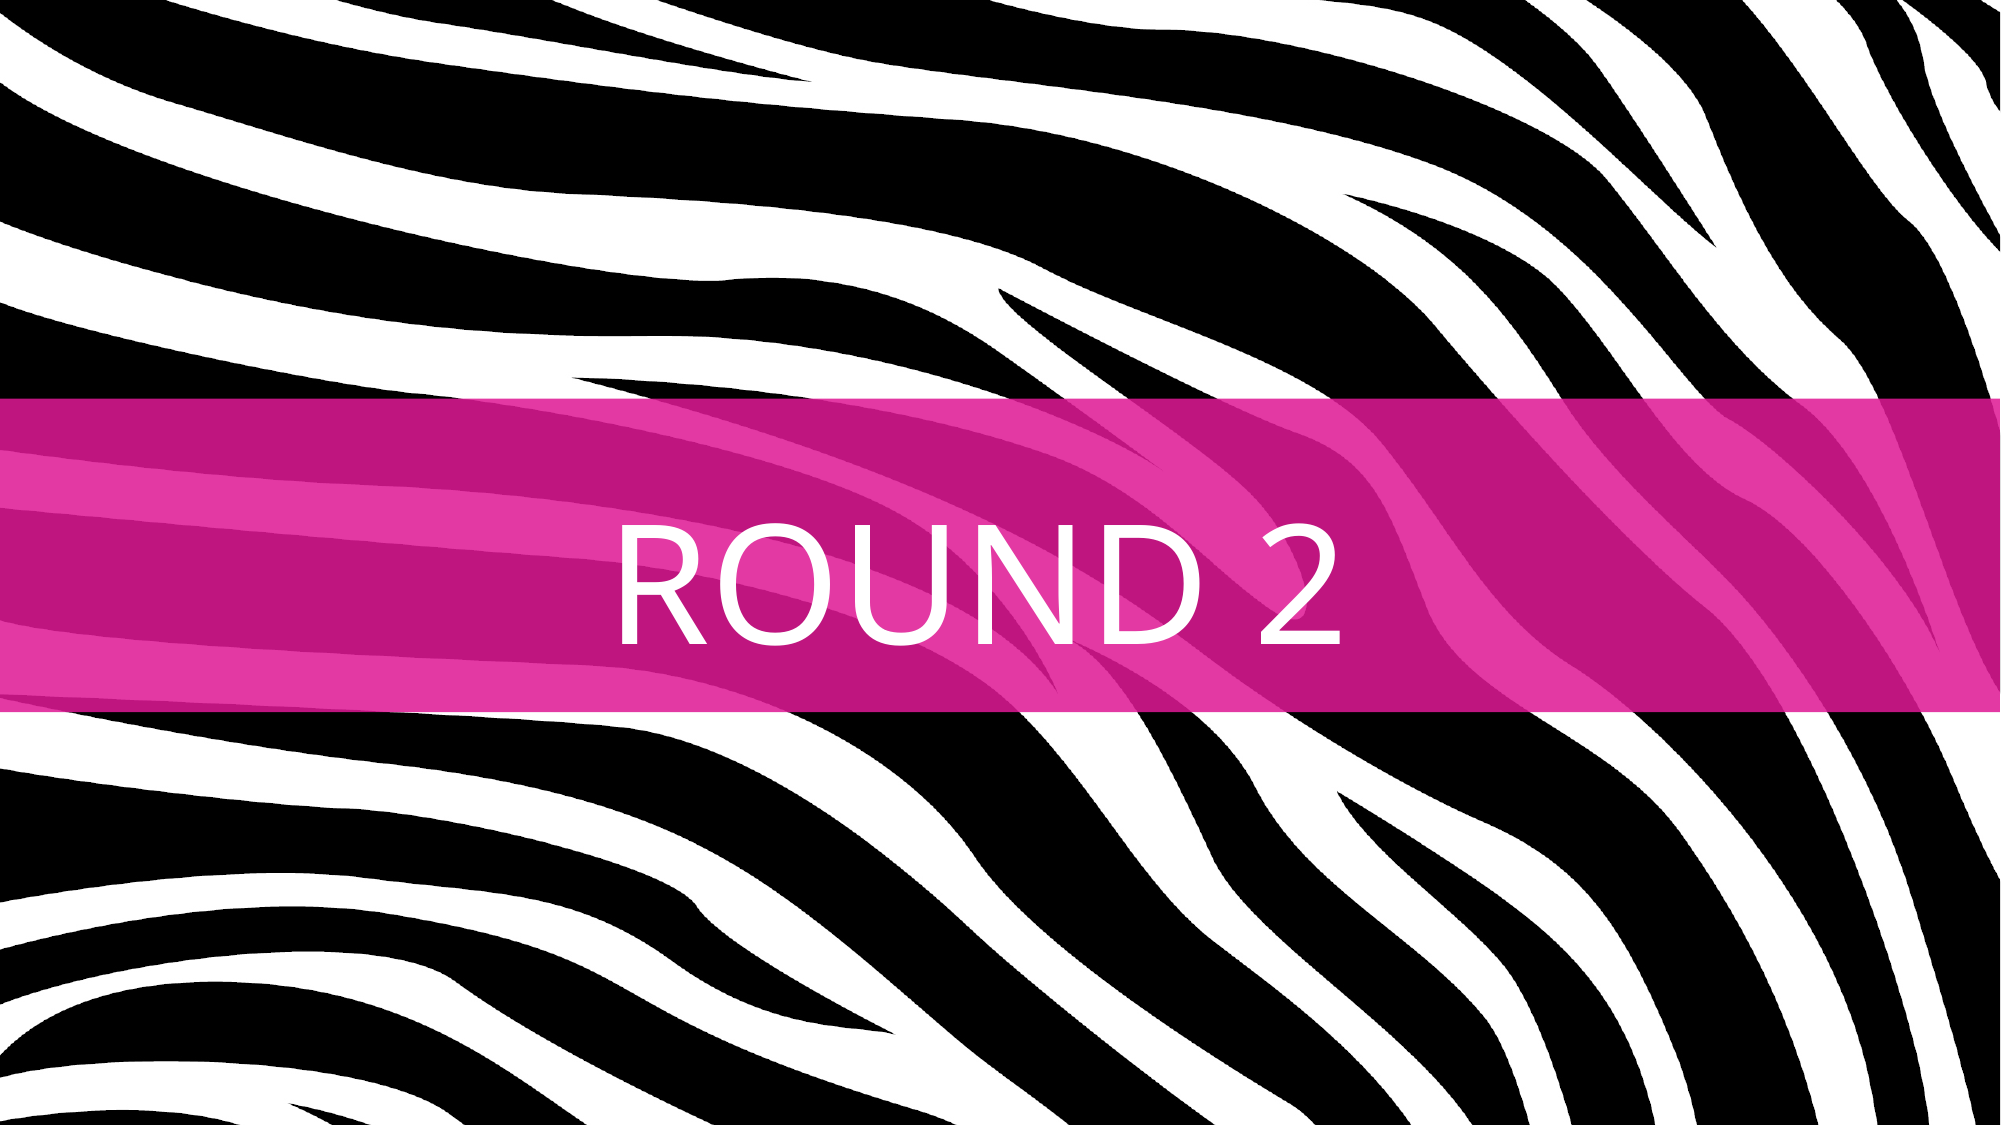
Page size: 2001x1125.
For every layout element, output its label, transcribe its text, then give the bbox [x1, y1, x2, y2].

text_box [0, 397, 137, 713]
picture [0, 0, 2001, 1125]
text_box [1863, 397, 2000, 713]
list ROUND 2 [137, 272, 1863, 986]
